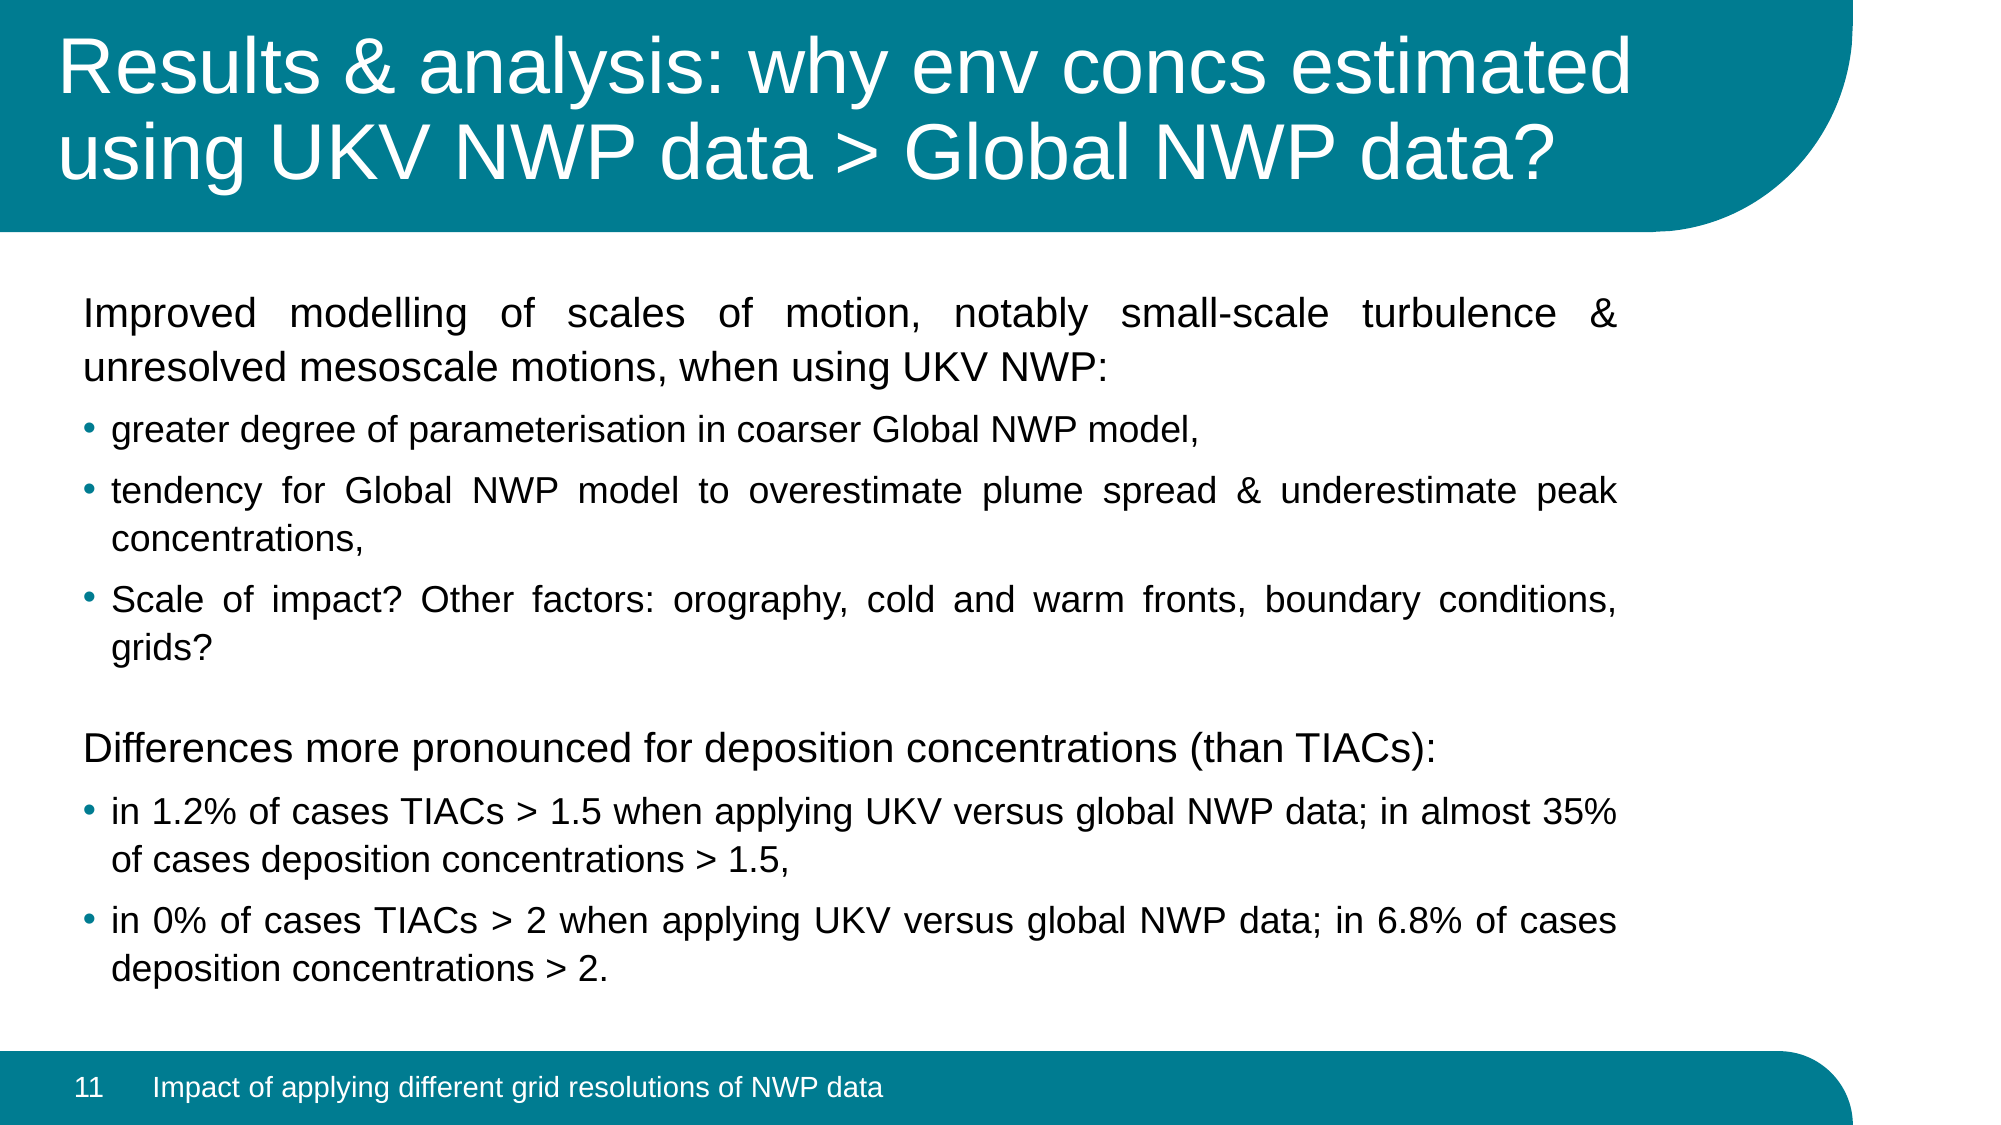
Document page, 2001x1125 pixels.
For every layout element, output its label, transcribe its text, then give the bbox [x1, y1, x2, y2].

slide_number 11 [21, 1056, 120, 1117]
title Results & analysis: why env concs estimated using UKV NWP data > Global NWP data? [42, 17, 1768, 243]
footer Impact of applying different grid resolutions of NWP data [137, 1056, 1780, 1116]
list Improved modelling of scales of motion, notably small-scale turbulence & unresolved mesoscale motions, when using UKV NWP: greater degree of parameterisation in coarser Global NWP model, tendency for Global NWP model to overestimate plume spread & underestimate peak concentrations, Scale of impact? Other factors: orography, cold and warm fronts, boundary conditions, grids? Differences more pronounced for deposition concentrations (than TIACs): in 1.2% of cases TIACs > 1.5 when applying UKV versus global NWP data; in almost 35% of cases deposition concentrations > 1.5, in 0% of cases TIACs > 2 when applying UKV versus global NWP data; in 6.8% of cases deposition concentrations > 2. [30, 275, 1633, 975]
